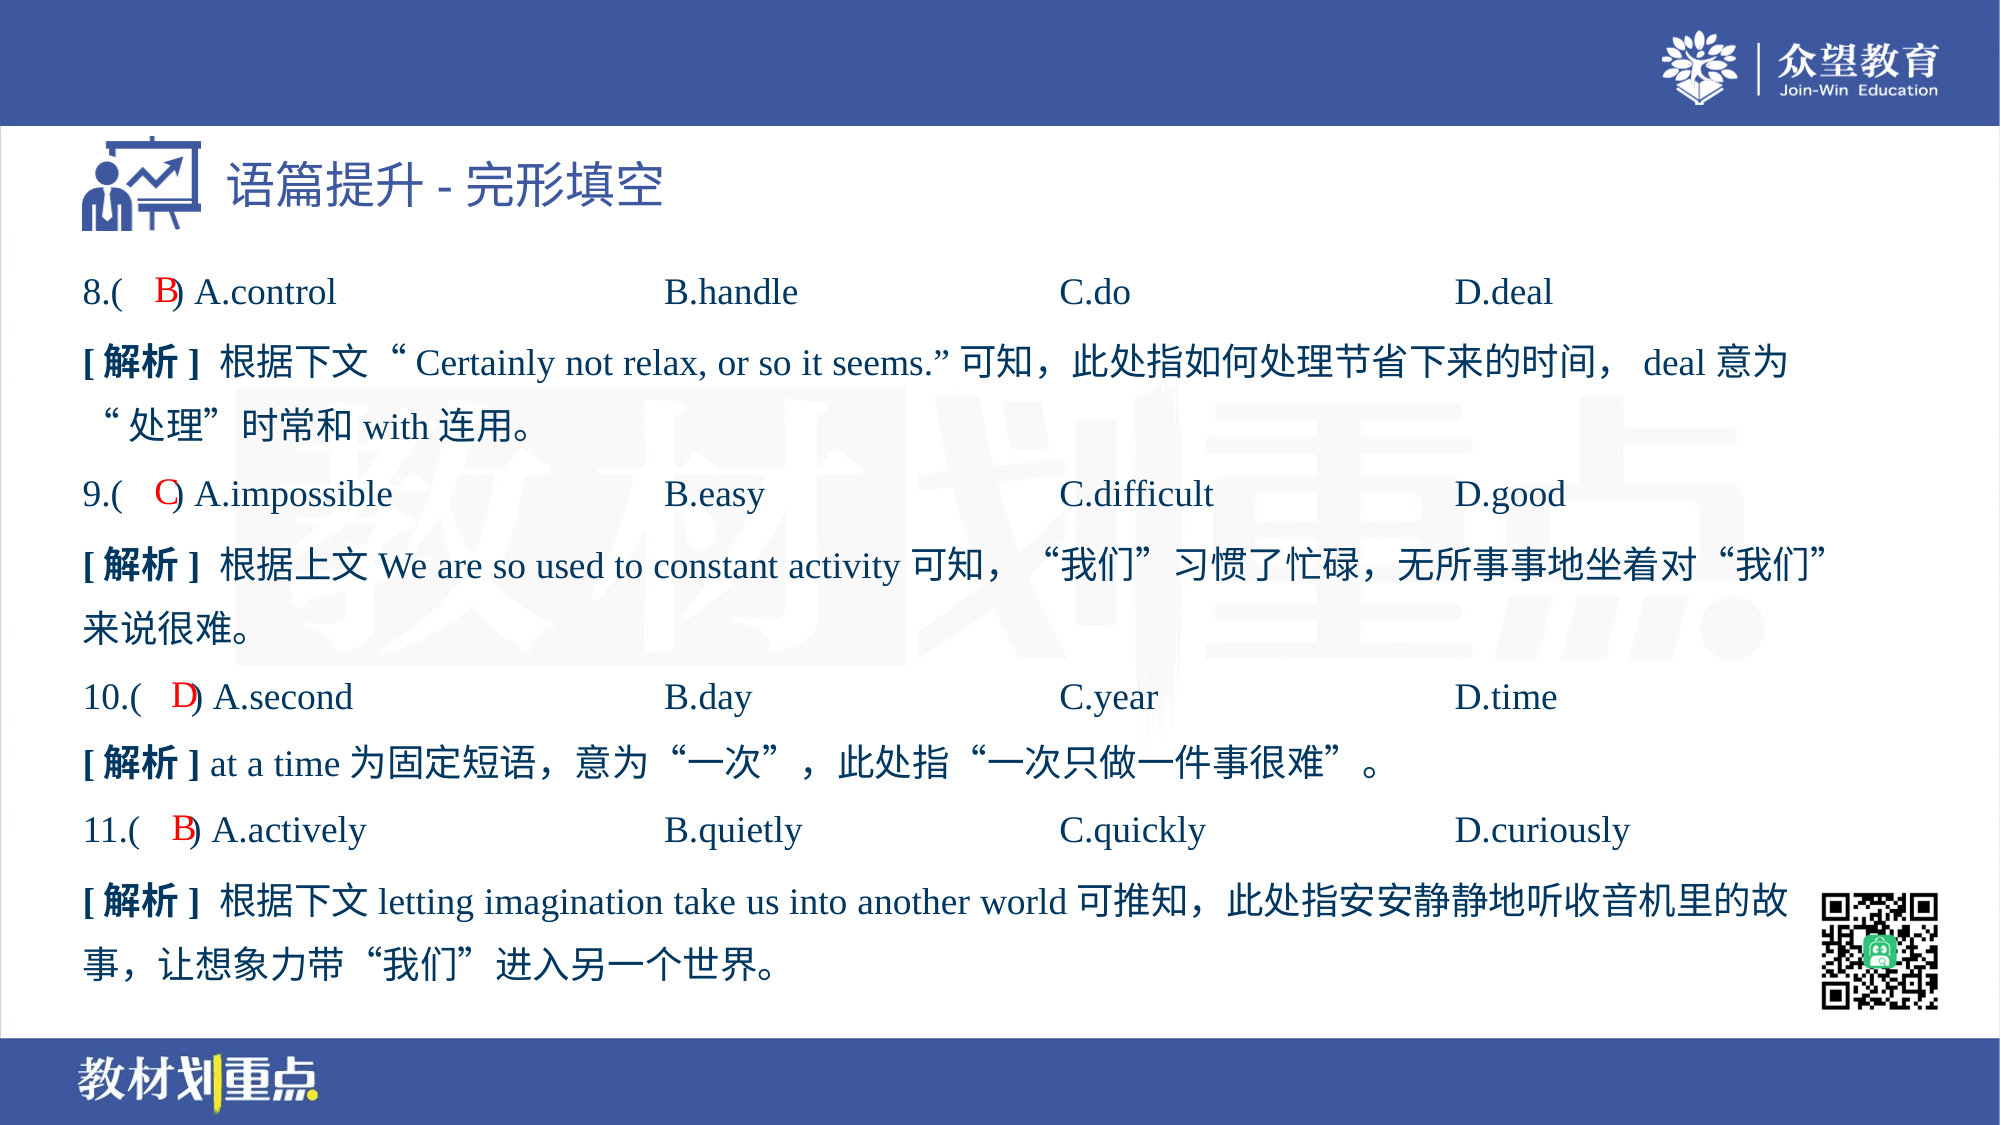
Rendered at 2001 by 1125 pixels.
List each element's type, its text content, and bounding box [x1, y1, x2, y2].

text_box B [140, 245, 193, 304]
text_box [解析] 根据上文We are so used to constant activity可知，“我们”习惯了忙碌，无所事事地坐着对“我们” 来说很难。 [82, 516, 1817, 644]
text_box B [157, 783, 211, 842]
picture [0, 0, 2000, 1125]
text_box C [140, 447, 193, 506]
text_box [解析] at a time为固定短语，意为“一次”，此处指“一次只做一件事很难”。 [82, 719, 1817, 777]
text_box 9.( ) A.impossible B.easy C.difficult D.good [82, 449, 1817, 508]
text_box 11.( ) A.actively B.quietly C.quickly D.curiously [82, 785, 1817, 844]
text_box [解析] 根据下文letting imagination take us into another world可推知，此处指安安静静地听收音机里的故 事，让想象力带“我们”进入另一个世界。 [82, 853, 1817, 980]
text_box D [157, 650, 212, 709]
text_box 8.( ) A.control B.handle C.do D.deal [82, 247, 1817, 306]
text_box [解析] 根据下文“Certainly not relax, or so it seems.”可知，此处指如何处理节省下来的时间，deal意为 “处理”时常和with连用。 [82, 313, 1817, 441]
text_box 10.( ) A.second B.day C.year D.time [82, 652, 1817, 711]
